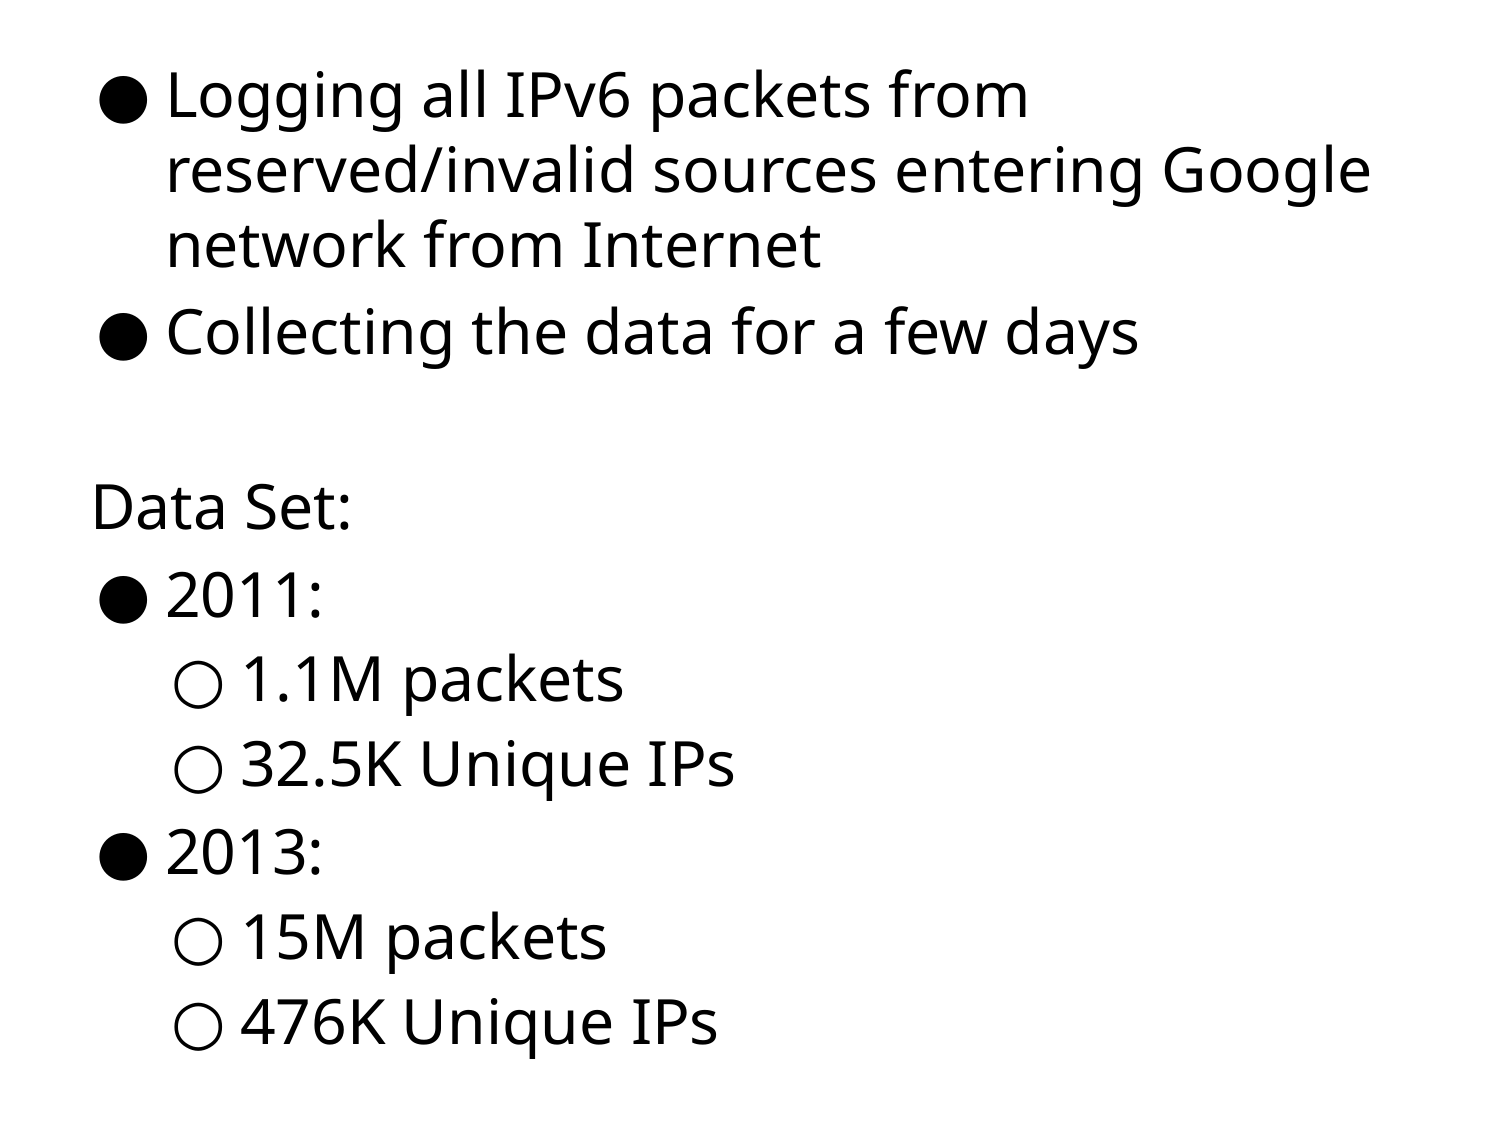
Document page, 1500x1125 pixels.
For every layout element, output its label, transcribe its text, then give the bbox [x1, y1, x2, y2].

list Logging all IPv6 packets from reserved/invalid sources entering Google network from Internet Collecting the data for a few days Data Set: 2011: 1.1M packets 32.5K Unique IPs 2013: 15M packets 476K Unique IPs [75, 39, 1425, 1078]
